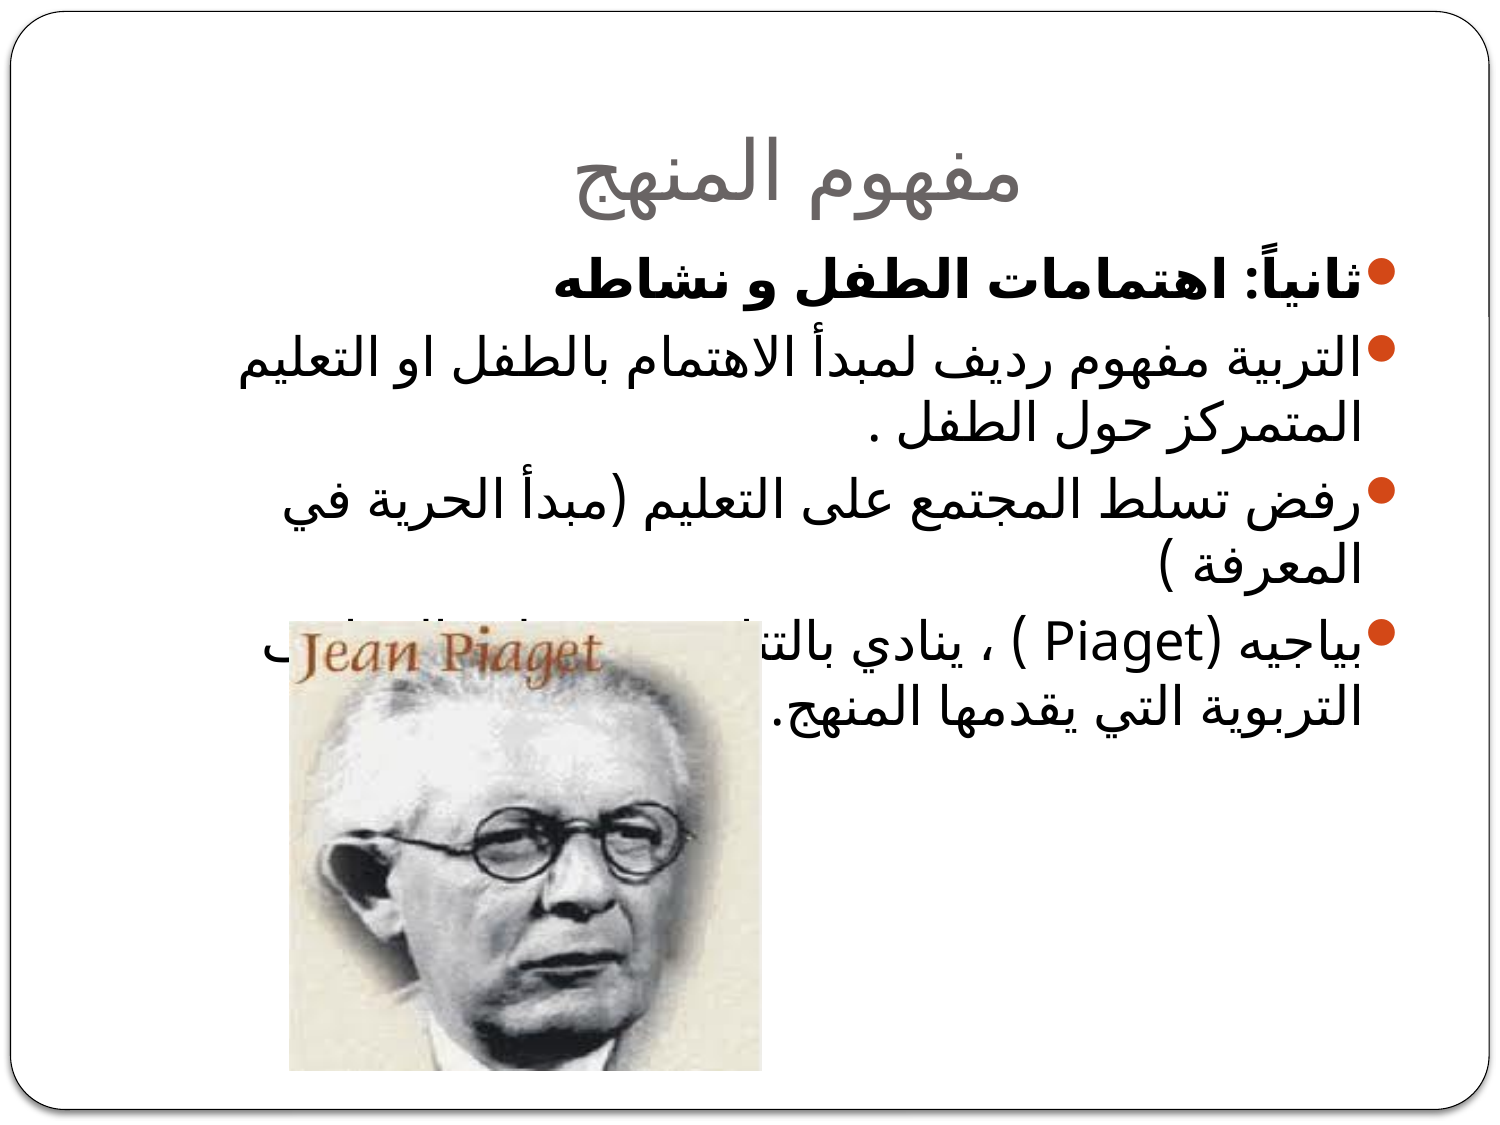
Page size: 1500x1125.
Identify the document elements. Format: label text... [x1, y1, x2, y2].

list ثانياً: اهتمامات الطفل و نشاطه التربية مفهوم رديف لمبدأ الاهتمام بالطفل او التعليم المتمركز حول الطفل . رفض تسلط المجتمع على التعليم (مبدأ الحرية في المعرفة ) بياجيه (Piaget ) ، ينادي بالتتابع عند تنظيم المواقف التربوية التي يقدمها المنهج. [150, 237, 1425, 988]
picture [289, 621, 763, 1072]
title مفهوم المنهج [150, 45, 1425, 233]
